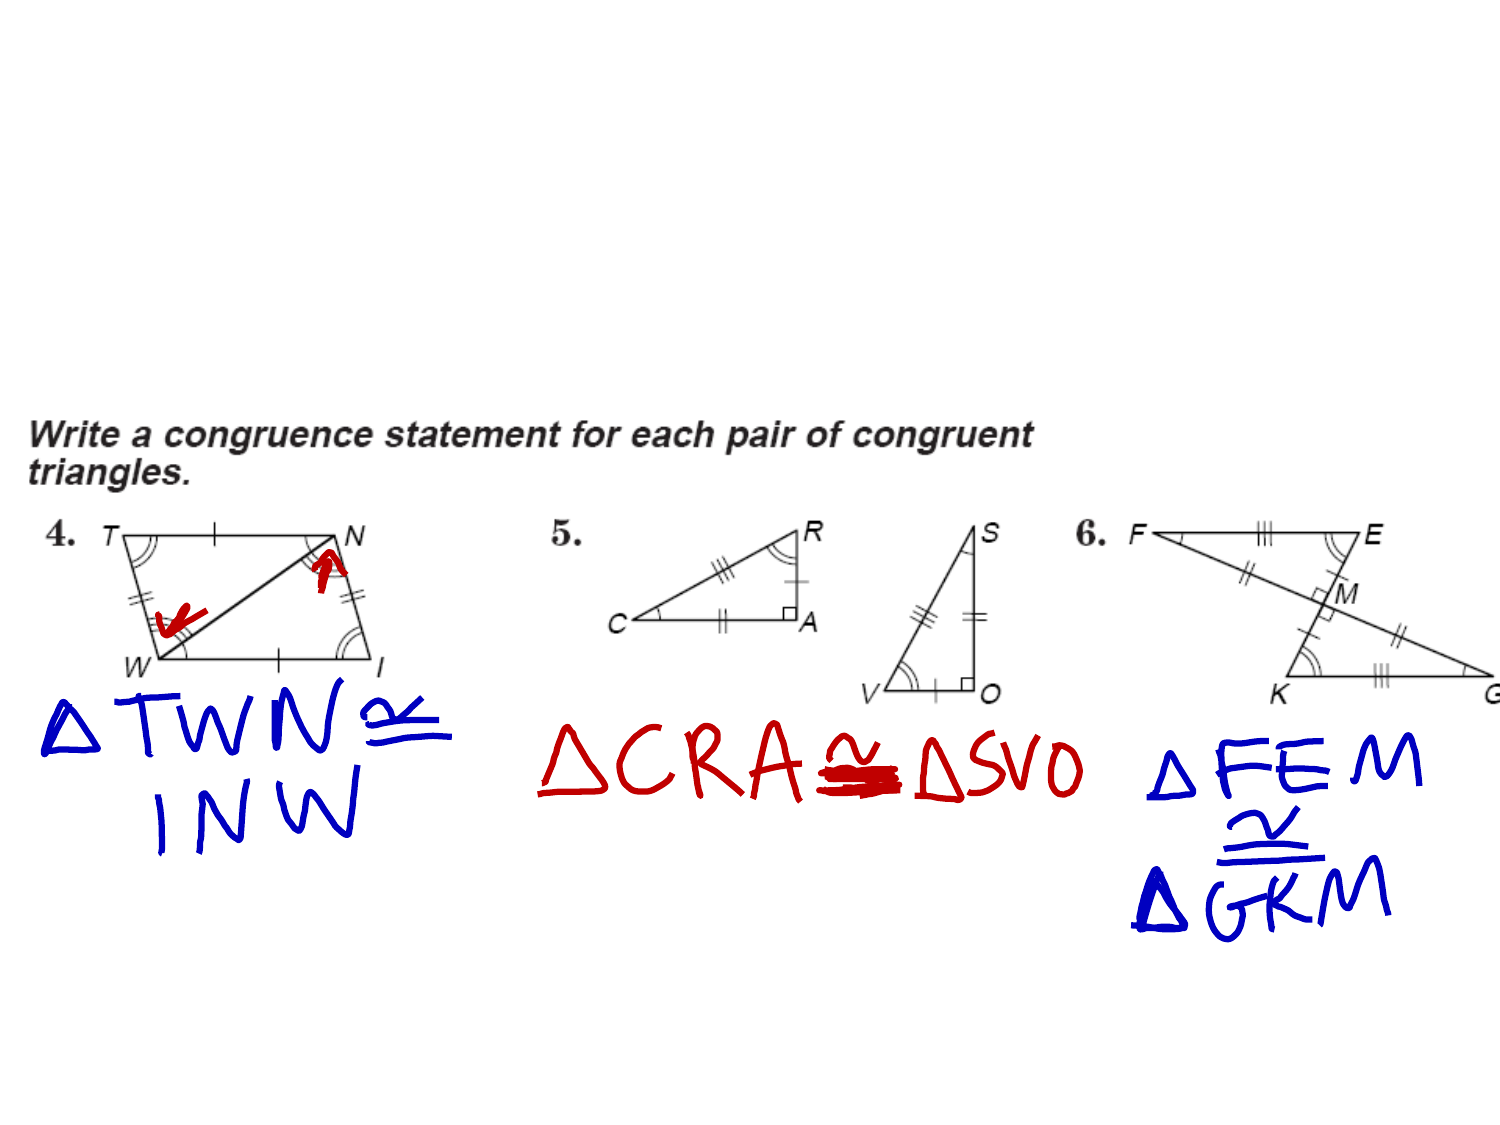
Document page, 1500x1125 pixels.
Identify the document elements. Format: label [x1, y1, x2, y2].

text_box [618, 744, 674, 793]
text_box [1146, 752, 1194, 799]
text_box [43, 744, 99, 755]
text_box [749, 762, 803, 776]
text_box [691, 744, 744, 796]
text_box [1281, 750, 1305, 768]
text_box [967, 744, 1004, 794]
text_box [820, 768, 896, 775]
text_box [1277, 744, 1308, 750]
text_box [1280, 770, 1328, 791]
text_box [693, 764, 702, 797]
text_box [1318, 857, 1390, 926]
text_box [1352, 744, 1421, 787]
text_box [1216, 764, 1272, 776]
text_box [537, 744, 606, 796]
text_box [1002, 744, 1035, 789]
text_box [278, 764, 359, 836]
text_box [914, 744, 963, 801]
text_box [818, 783, 901, 797]
text_box [197, 778, 248, 854]
text_box [1131, 912, 1139, 929]
text_box [828, 744, 879, 763]
text_box [1229, 806, 1299, 838]
text_box [189, 744, 199, 750]
text_box [757, 744, 790, 770]
text_box [1217, 744, 1251, 770]
text_box [1216, 857, 1326, 864]
text_box [1275, 767, 1330, 773]
text_box [225, 744, 238, 754]
text_box [1050, 744, 1081, 796]
text_box [146, 744, 152, 756]
text_box [1221, 774, 1230, 797]
text_box [310, 744, 326, 752]
text_box [1208, 883, 1268, 940]
picture [0, 391, 1500, 734]
text_box [752, 767, 802, 803]
text_box [157, 794, 163, 855]
text_box [1272, 872, 1313, 921]
text_box [1223, 843, 1309, 851]
text_box [1138, 868, 1186, 931]
text_box [824, 772, 897, 781]
text_box [1268, 876, 1278, 931]
